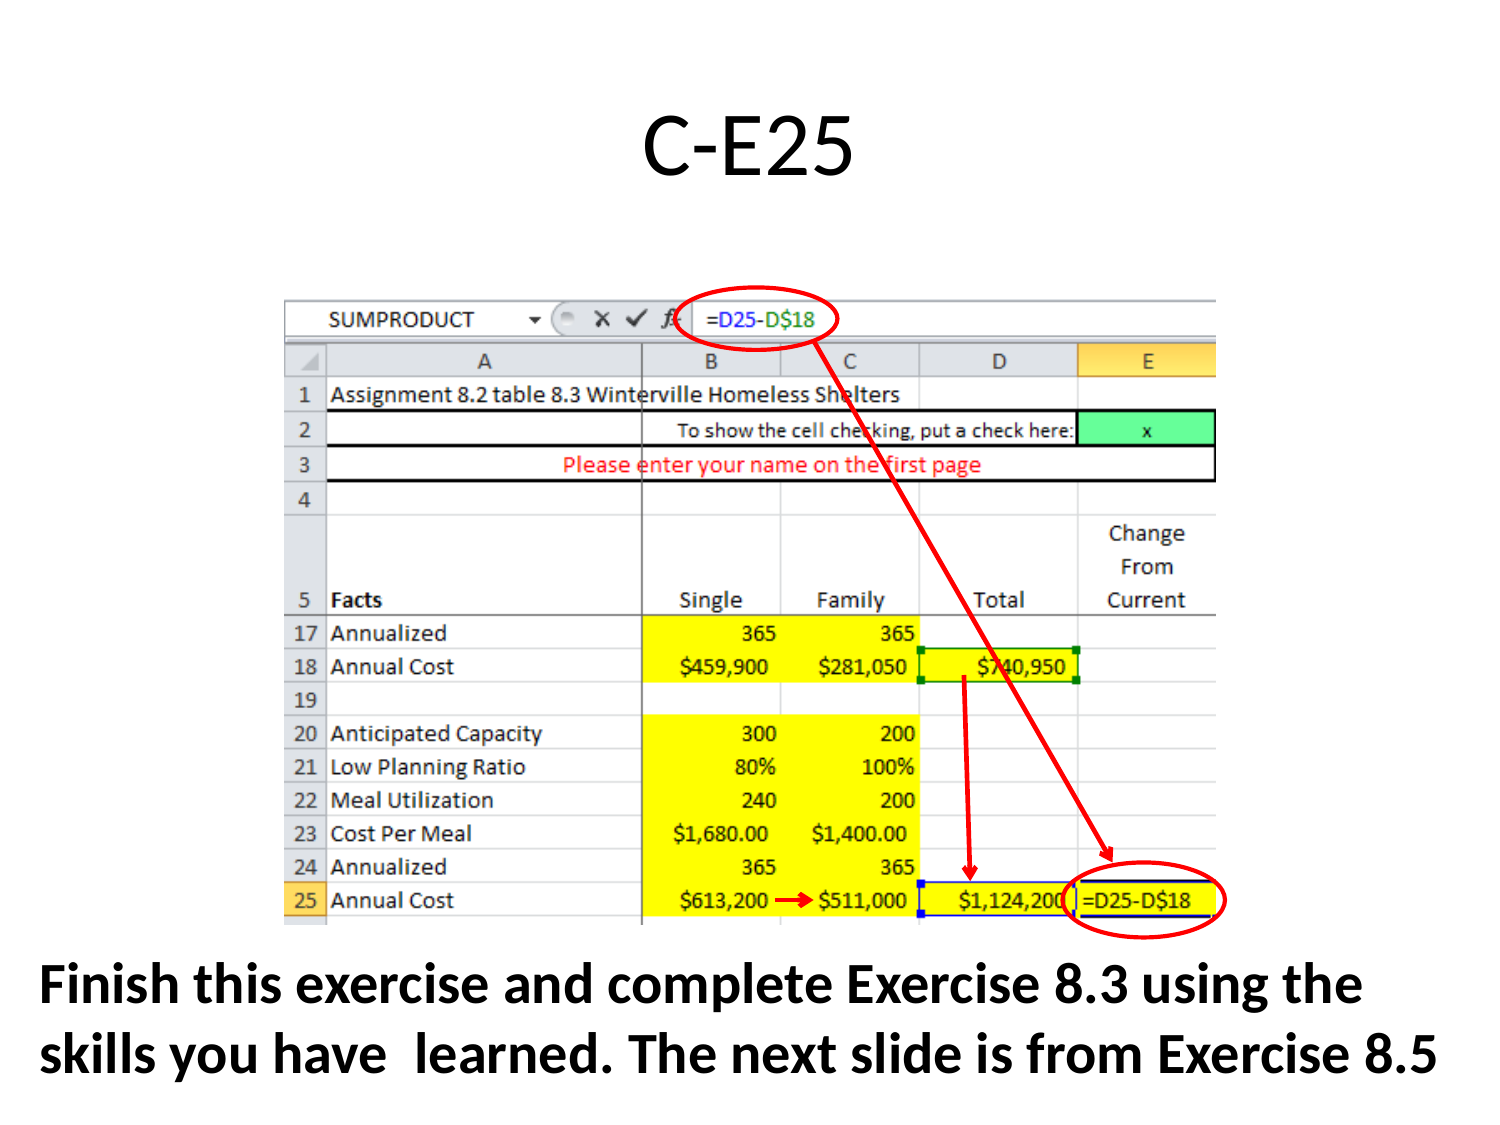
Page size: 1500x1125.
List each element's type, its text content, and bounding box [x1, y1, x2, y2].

title C-E25 [75, 45, 1425, 233]
text_box [1220, 883, 1228, 917]
text_box Finish this exercise and complete Exercise 8.3 using the skills you have learned. The next slide is from Exercise 8.5 [24, 937, 1463, 1093]
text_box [813, 340, 1113, 863]
text_box [690, 285, 823, 298]
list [284, 299, 1216, 926]
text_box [963, 674, 971, 882]
